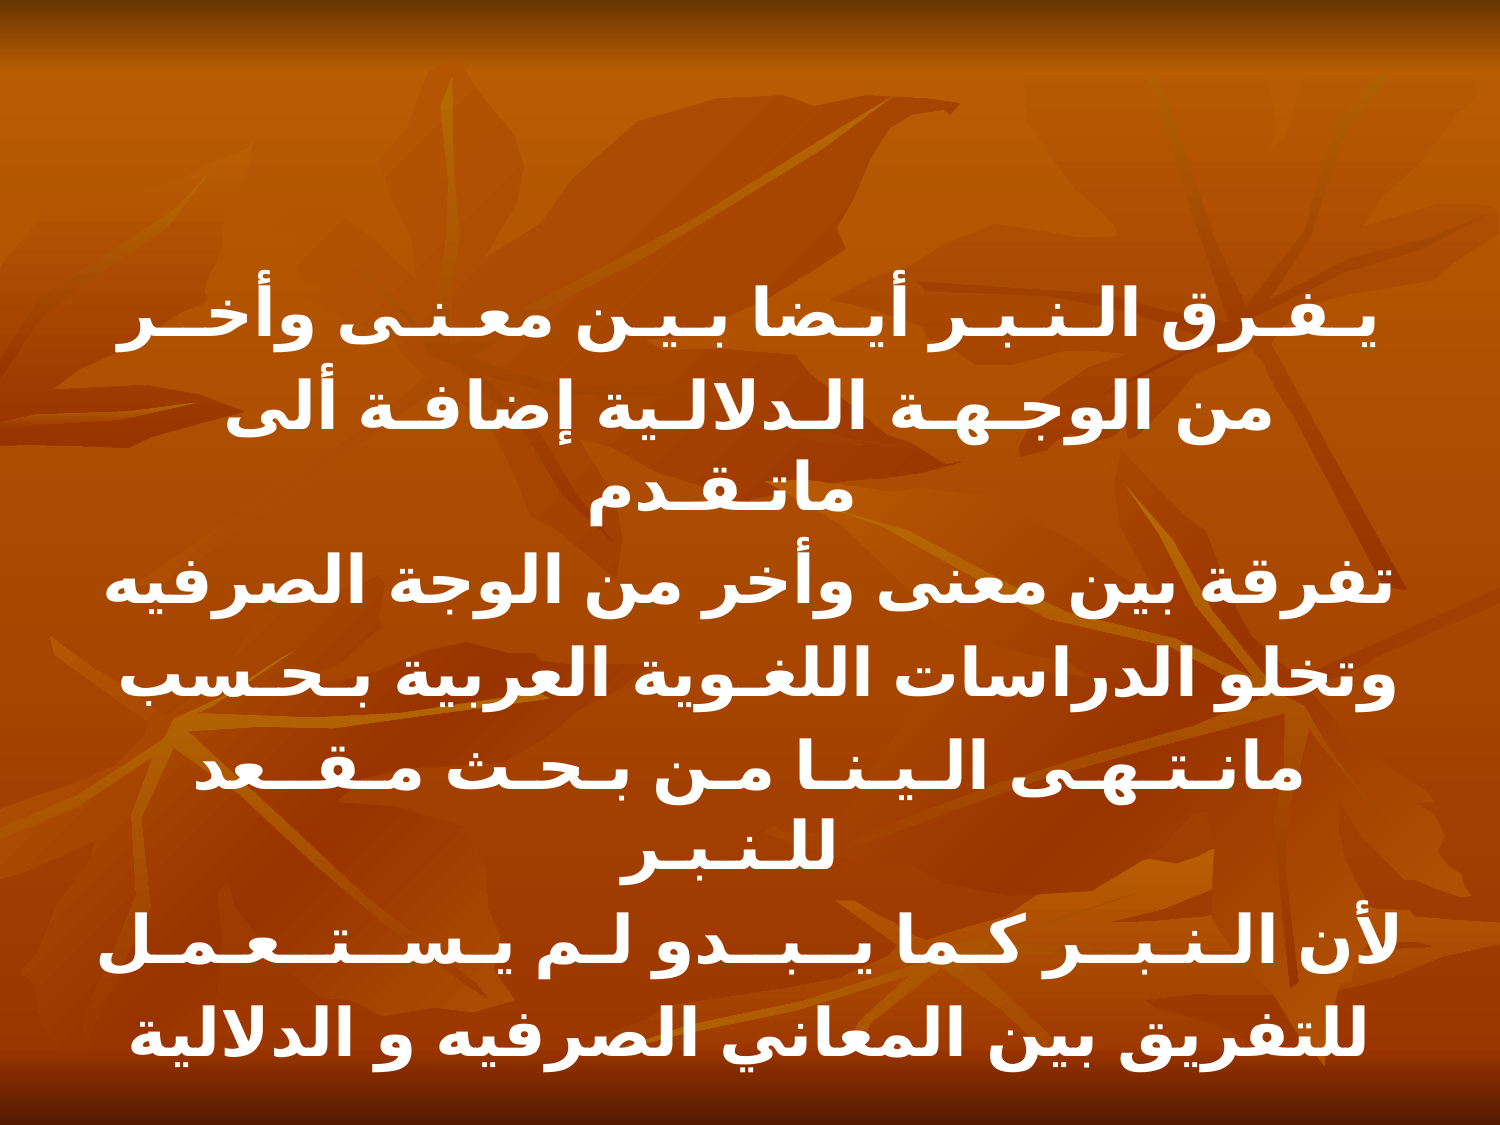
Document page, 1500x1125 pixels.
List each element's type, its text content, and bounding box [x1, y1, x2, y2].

list يـفـرق الـنـبـر أيـضا بـيـن معـنـى وأخــر من الوجـهـة الـدلالـية إضافـة ألى ماتـقـدم تفرقة بين معنى وأخر من الوجة الصرفيه وتخلو الدراسات اللغـوية العربية بـحـسب مانـتـهـى الـيـنـا مـن بـحـث مـقــعد للـنـبـر لأن الـنـبــر كـما يــبــدو لـم يـســتــعـمـل للتفريق بين المعاني الصرفيه و الدلالية [75, 262, 1425, 1006]
